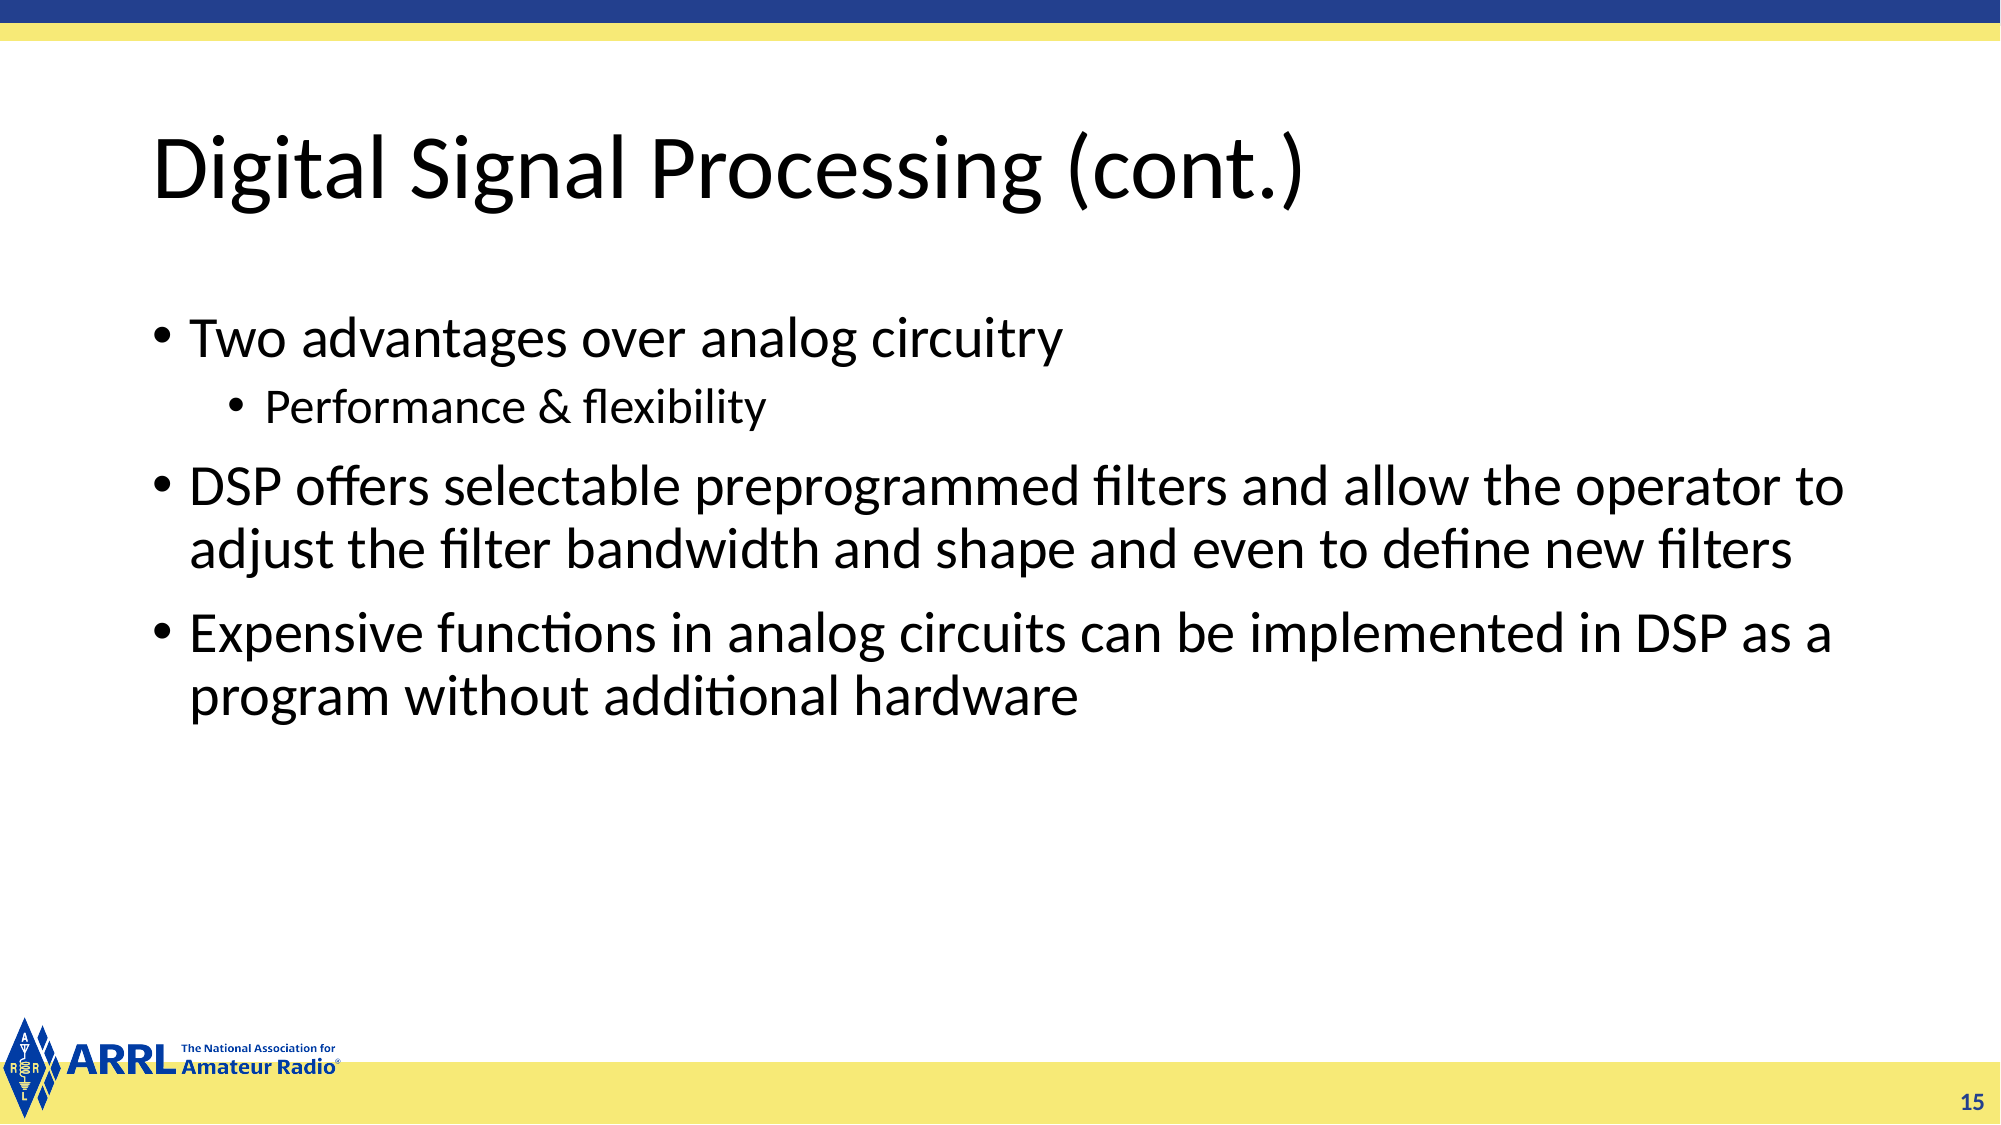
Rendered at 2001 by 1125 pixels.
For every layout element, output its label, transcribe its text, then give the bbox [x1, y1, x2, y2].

title Digital Signal Processing (cont.) [137, 59, 1863, 278]
picture [1, 1015, 342, 1121]
list Two advantages over analog circuitry Performance & flexibility DSP offers selectable preprogrammed filters and allow the operator to adjust the filter bandwidth and shape and even to define new filters Expensive functions in analog circuits can be implemented in DSP as a program without additional hardware [137, 299, 1863, 1014]
